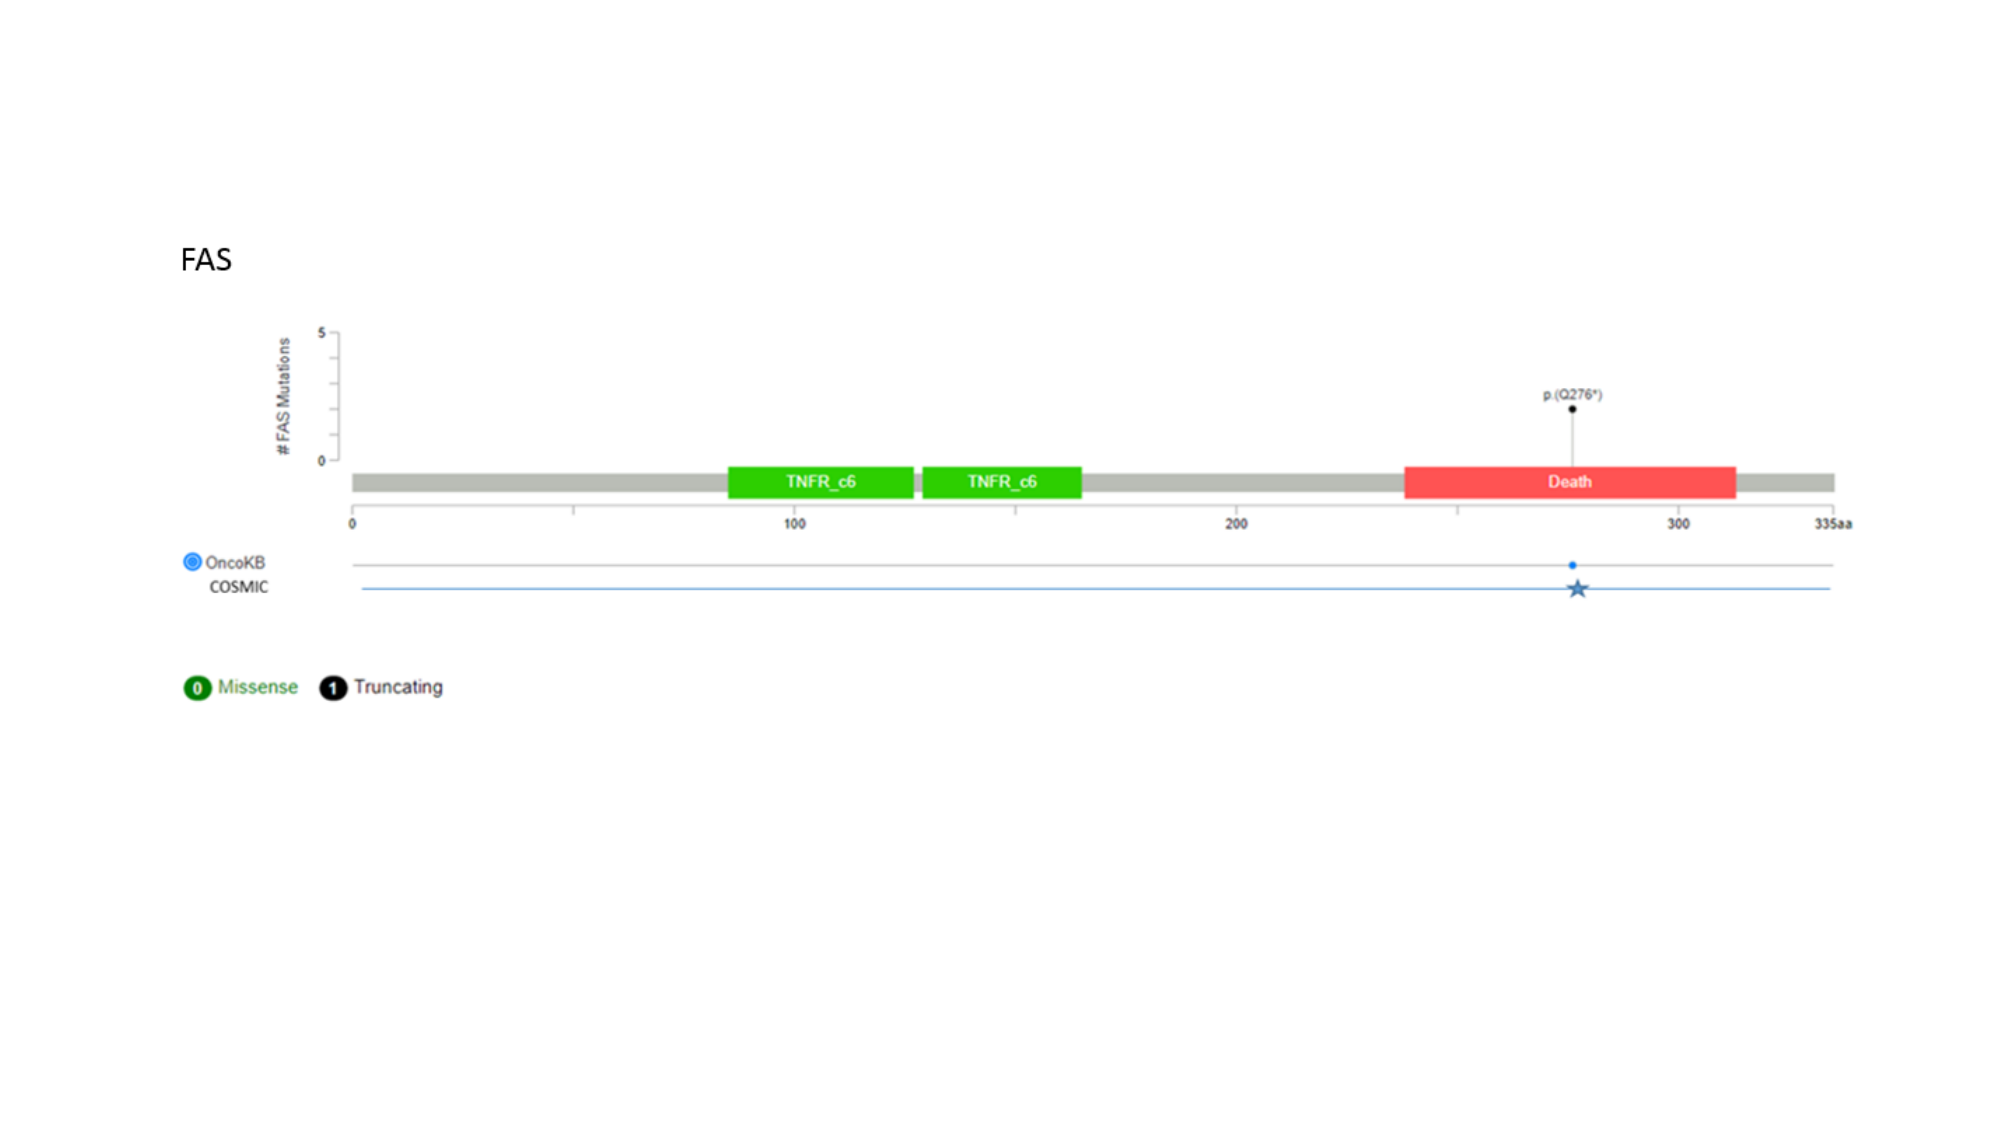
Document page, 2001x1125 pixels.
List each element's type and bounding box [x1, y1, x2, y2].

picture [138, 189, 1908, 765]
